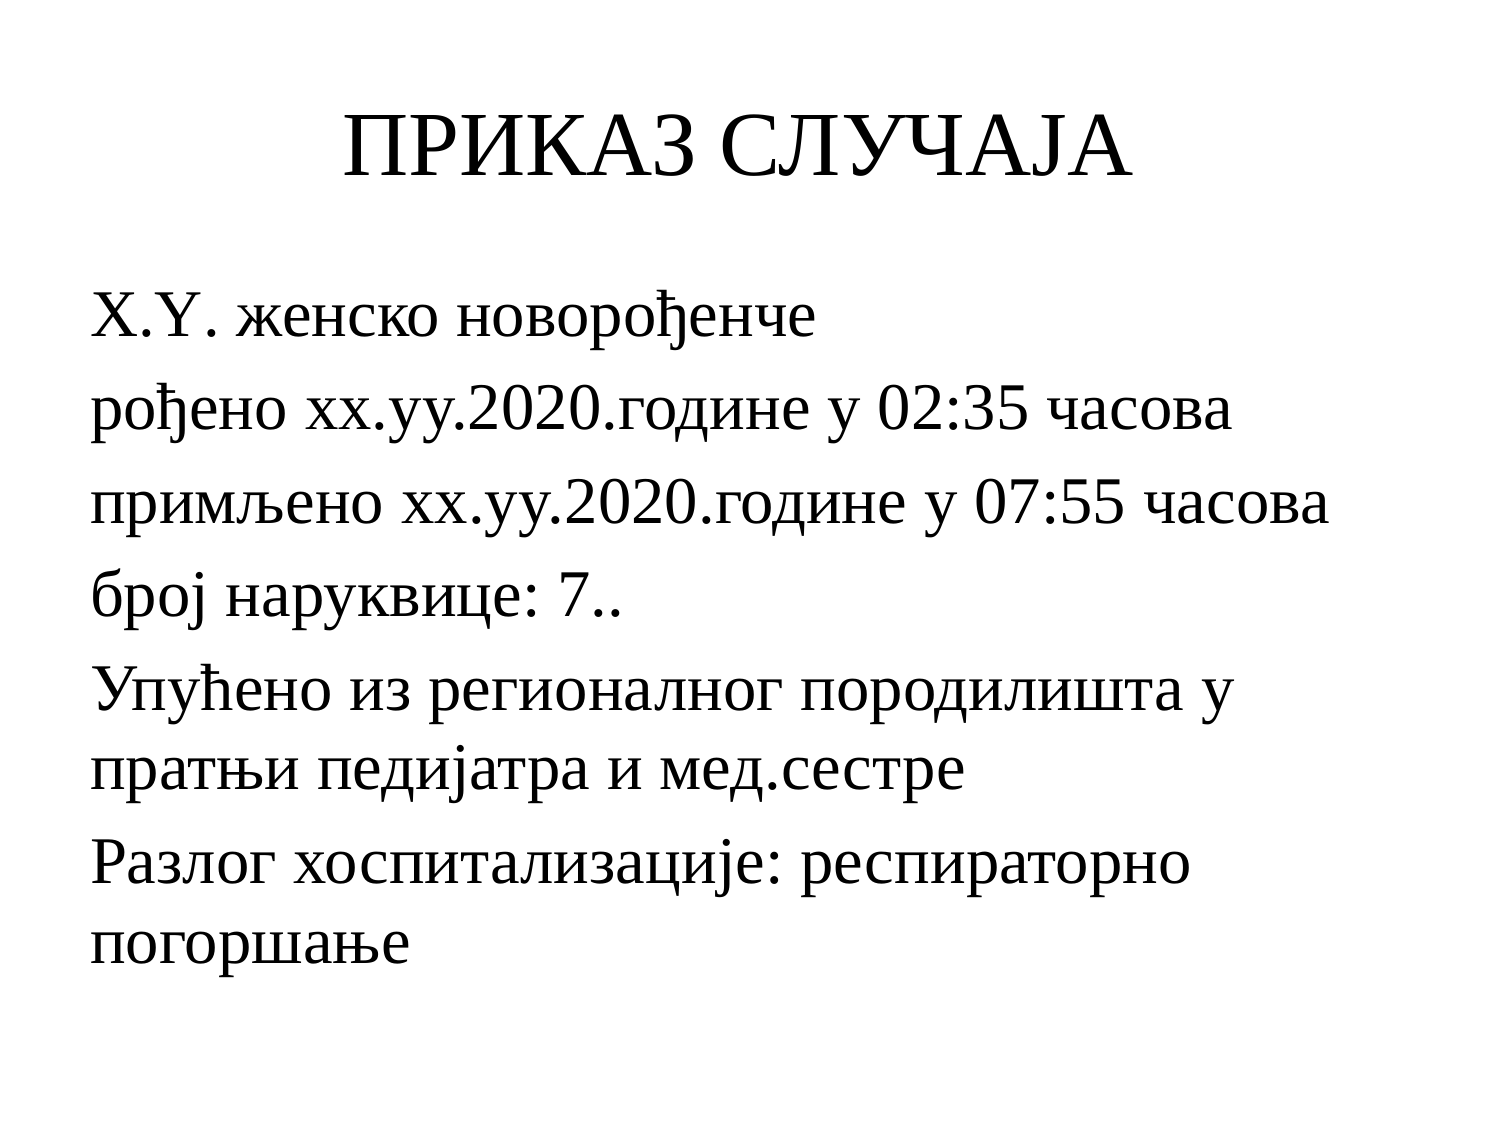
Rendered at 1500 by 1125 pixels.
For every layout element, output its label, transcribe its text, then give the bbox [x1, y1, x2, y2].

list X.Y. женско новорођенче рођено xx.yy.2020.године у 02:35 часова примљено xx.yy.2020.године у 07:55 часова број наруквице: 7.. Упућено из регионалног породилишта у пратњи педијатра и мед.сестре Разлог хоспитализације: респираторно погоршање [75, 262, 1425, 1005]
title ПРИКАЗ СЛУЧАЈА [75, 45, 1425, 233]
